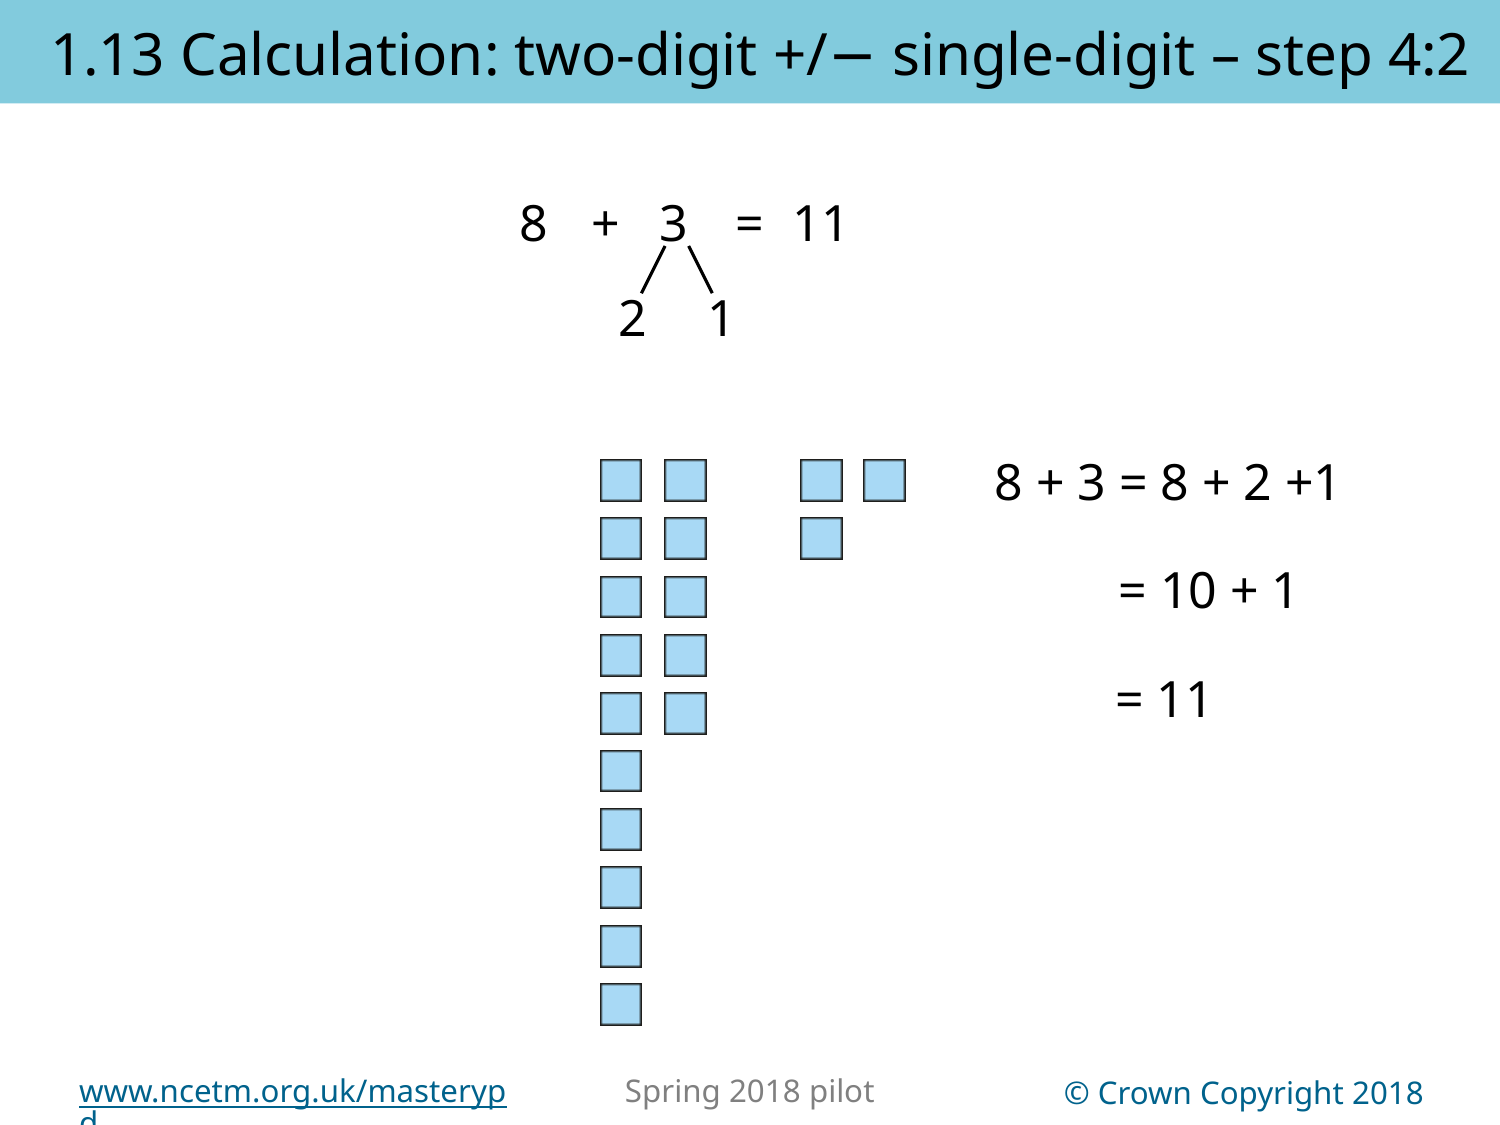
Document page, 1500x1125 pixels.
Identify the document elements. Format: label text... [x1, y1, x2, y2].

picture [863, 459, 906, 502]
text_box 8 + 3 = 8 + 2 +1 [979, 442, 1358, 518]
text_box = 11 [1100, 659, 1229, 735]
picture [599, 750, 643, 793]
picture [800, 517, 843, 560]
text_box 1 [683, 278, 759, 354]
picture [599, 866, 643, 910]
text_box 11 [793, 183, 875, 259]
picture [599, 517, 643, 560]
text_box 8 [491, 183, 577, 259]
picture [599, 459, 643, 502]
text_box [641, 245, 666, 294]
picture [599, 925, 643, 968]
picture [800, 459, 843, 502]
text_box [664, 459, 707, 735]
text_box = 10 + 1 [1103, 551, 1316, 627]
picture [599, 983, 643, 1026]
picture [599, 808, 643, 851]
text_box + 3 [577, 183, 707, 259]
picture [599, 634, 643, 677]
text_box = [707, 183, 793, 259]
picture [599, 575, 643, 619]
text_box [688, 245, 713, 294]
picture [599, 692, 643, 735]
list 1.13 Calculation: two-digit +/− single-digit – step 4:2 [0, 0, 1500, 104]
text_box 2 [591, 278, 675, 354]
